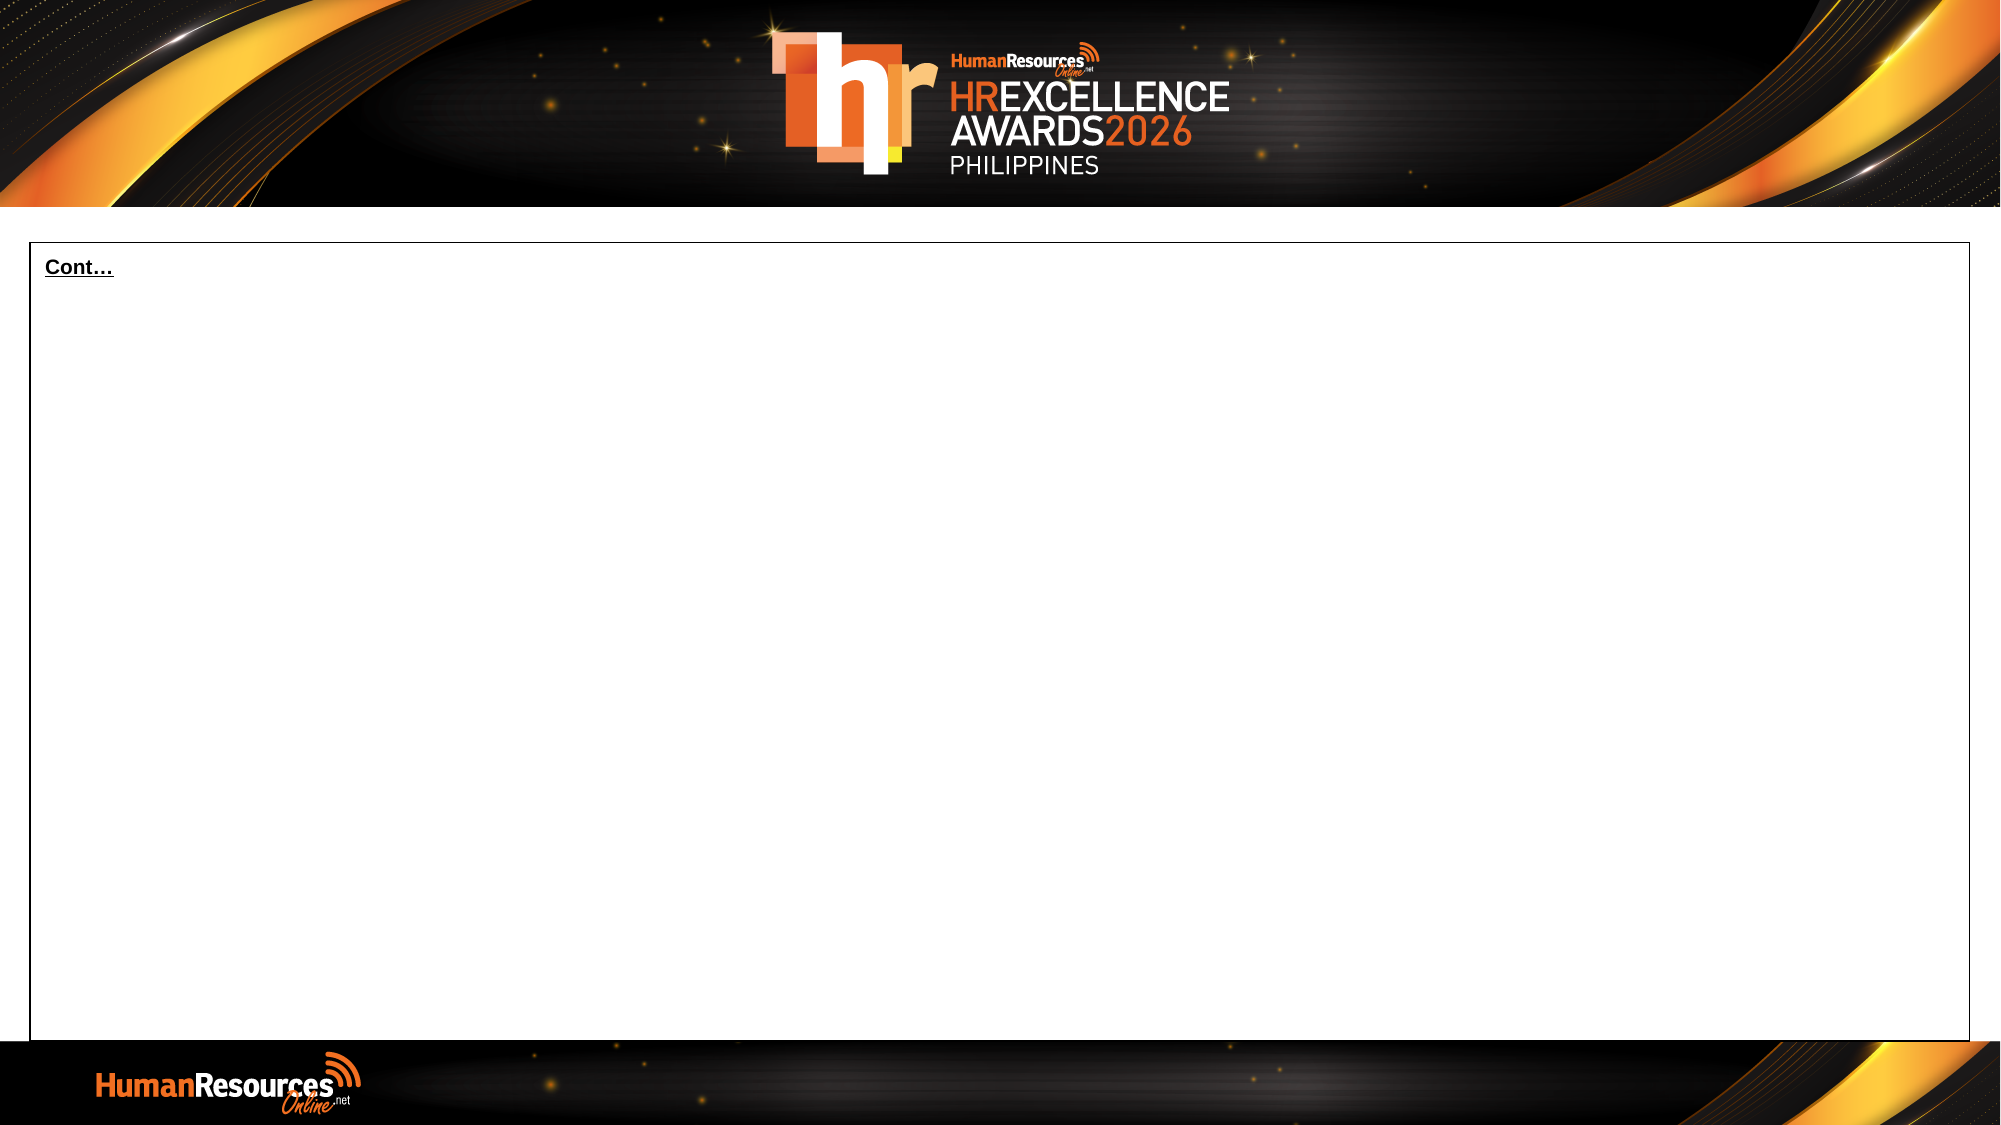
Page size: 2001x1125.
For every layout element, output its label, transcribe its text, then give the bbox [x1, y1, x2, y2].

picture [0, 0, 2001, 1125]
text_box Cont… [30, 242, 1970, 1042]
